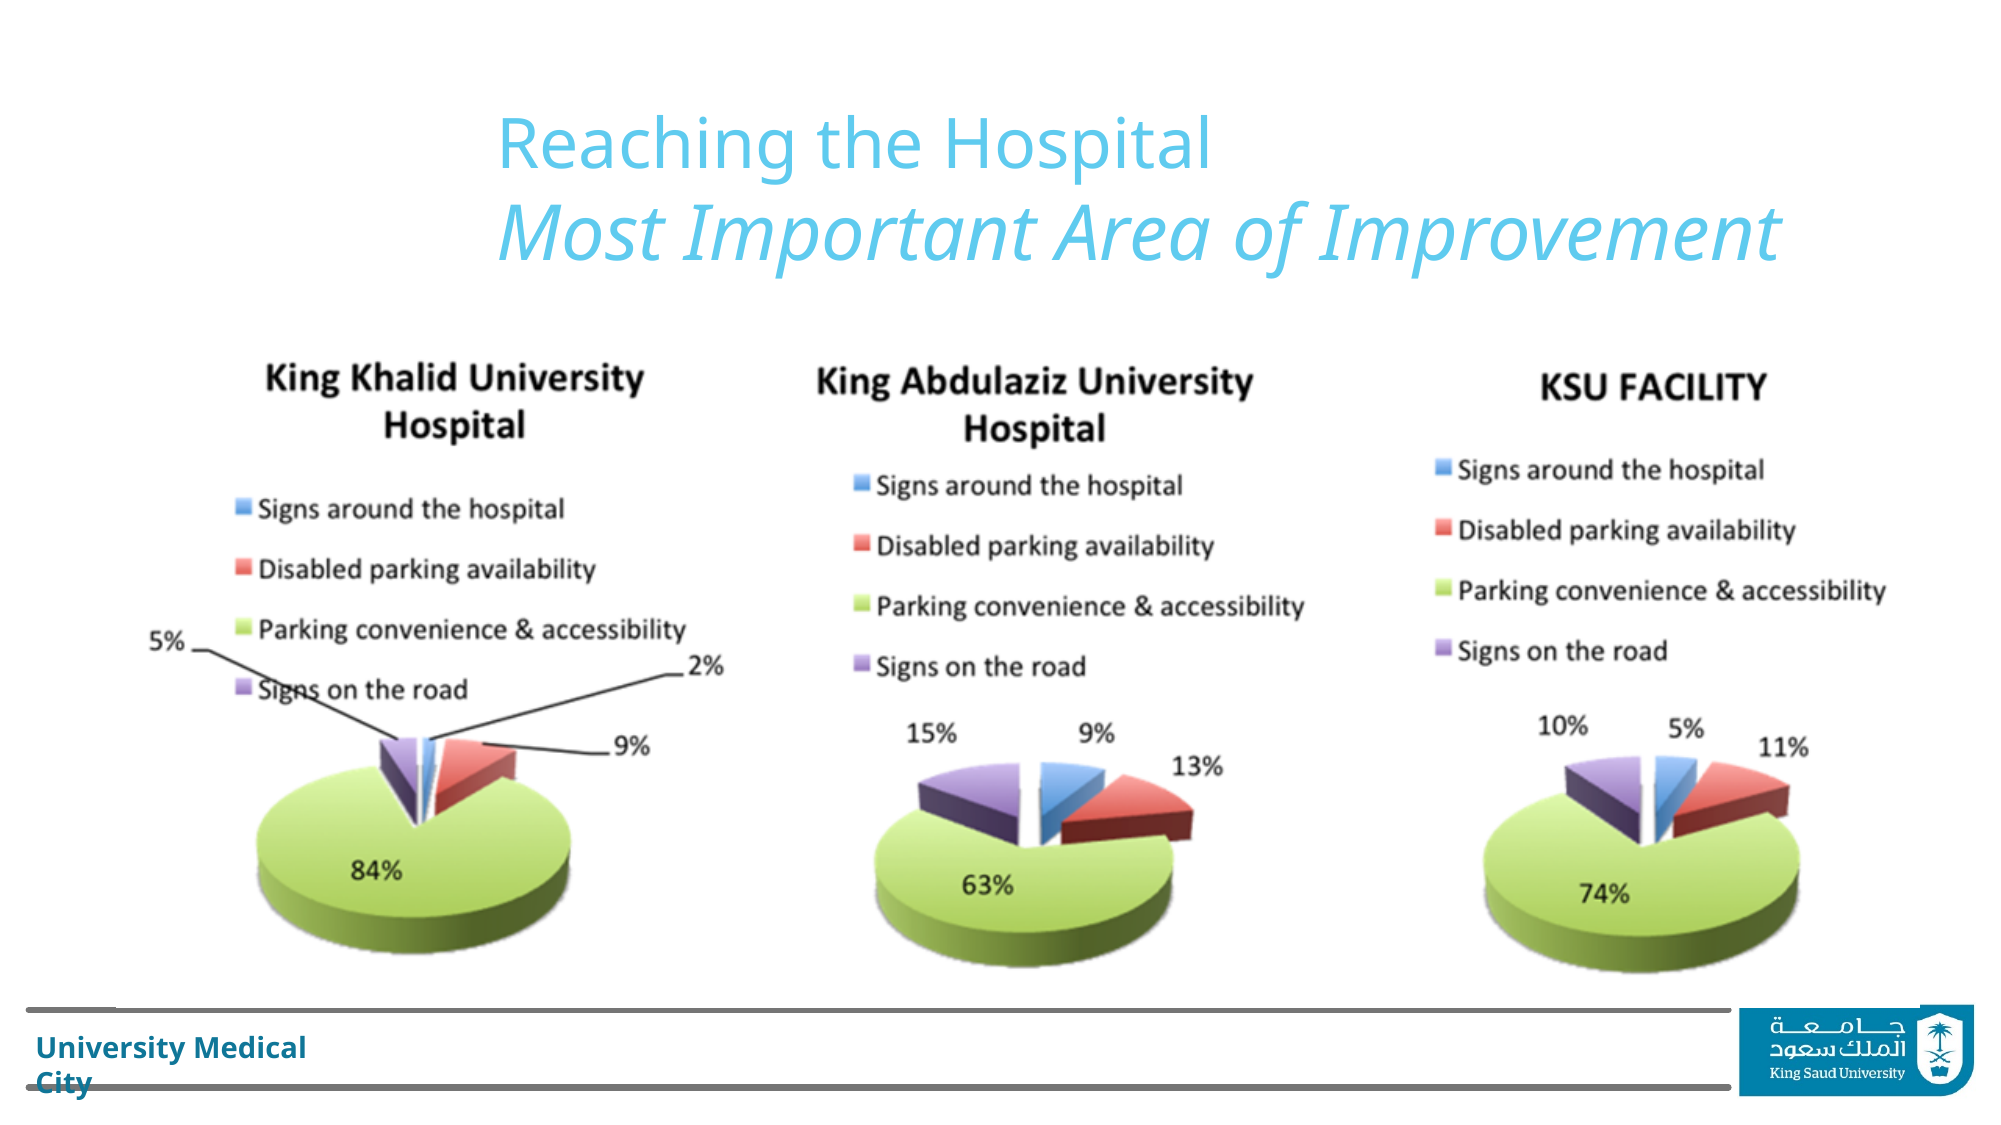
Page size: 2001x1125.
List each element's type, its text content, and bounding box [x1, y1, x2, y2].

picture [116, 335, 1976, 1099]
title Reaching the Hospital Most Important Area of Improvement [481, 91, 1920, 285]
